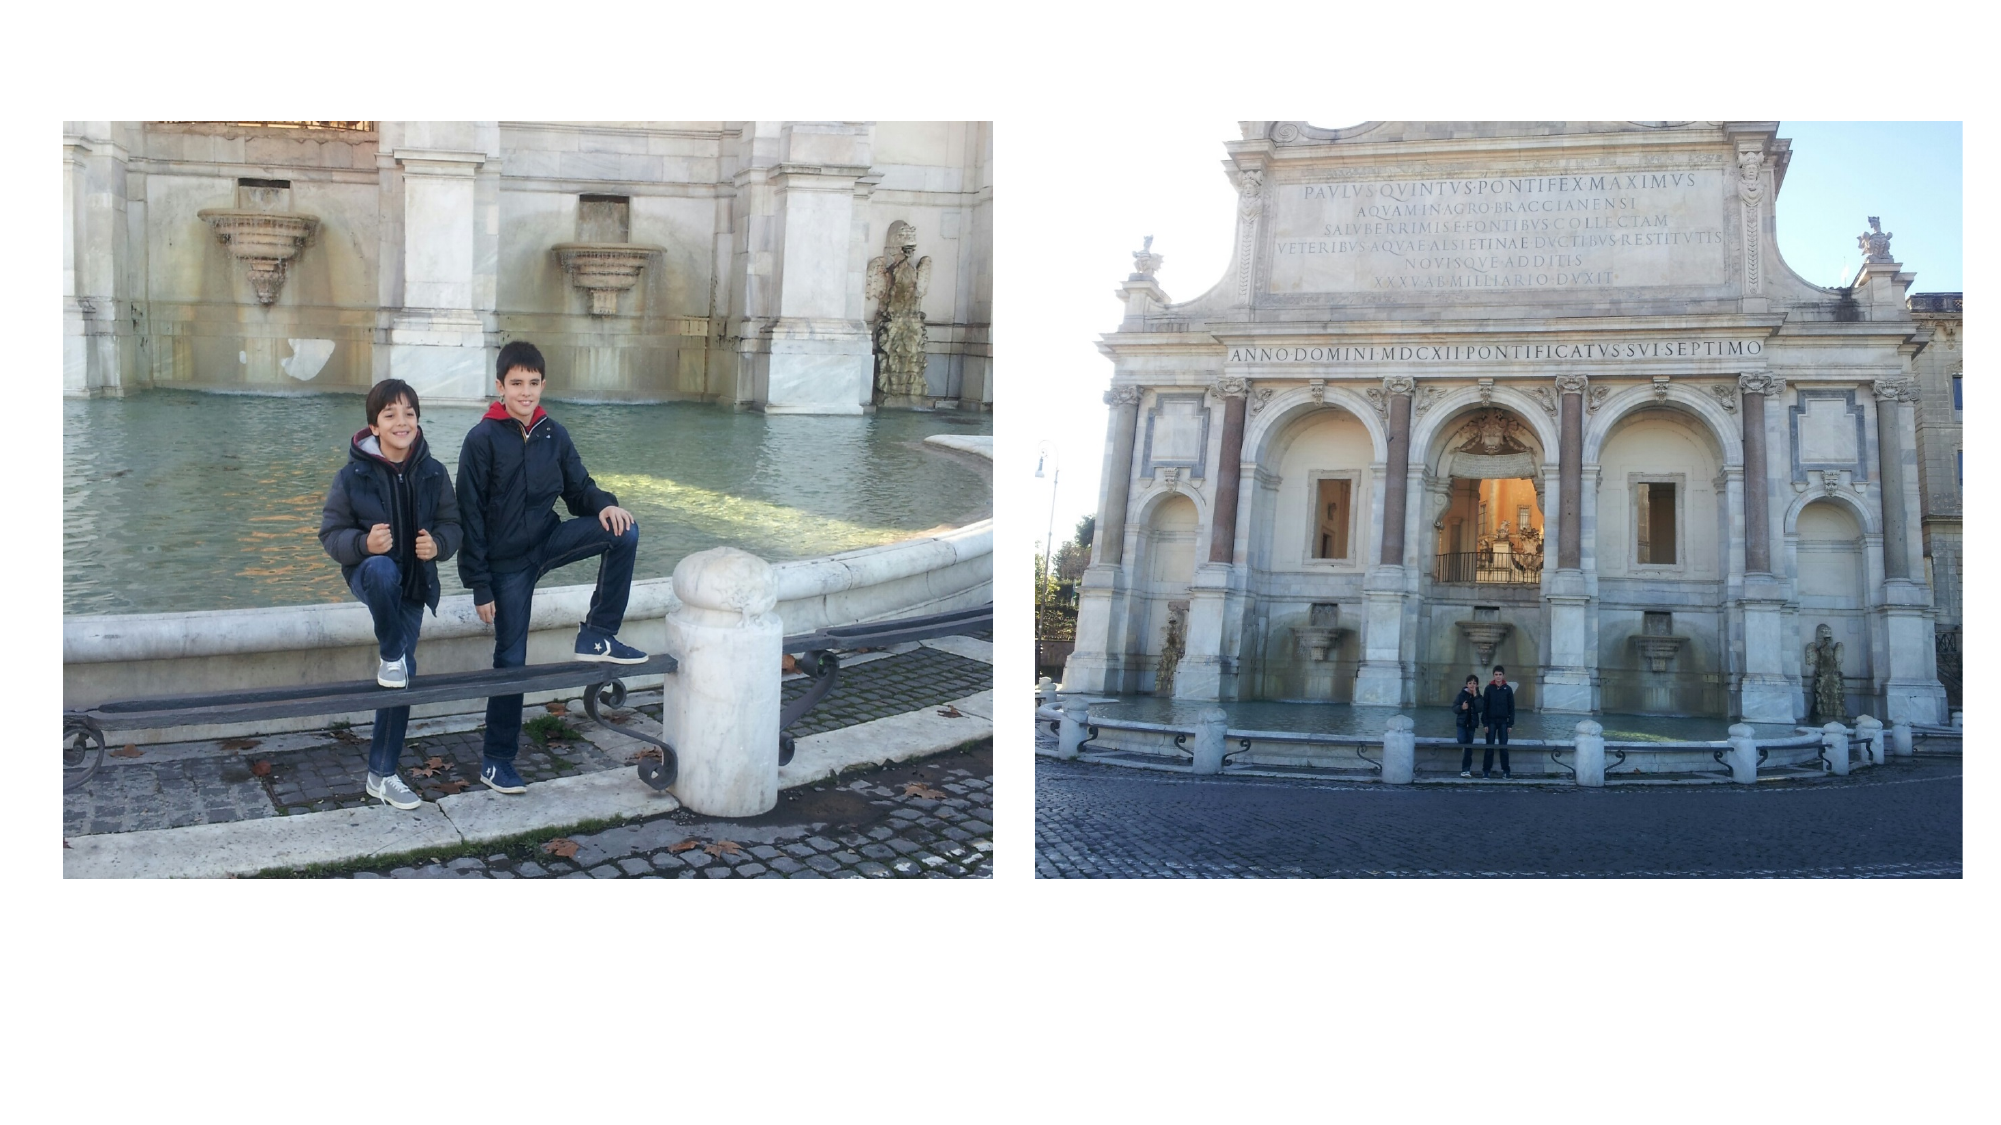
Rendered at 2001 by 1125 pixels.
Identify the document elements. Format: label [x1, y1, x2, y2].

picture [63, 121, 993, 879]
picture [1035, 121, 1963, 879]
